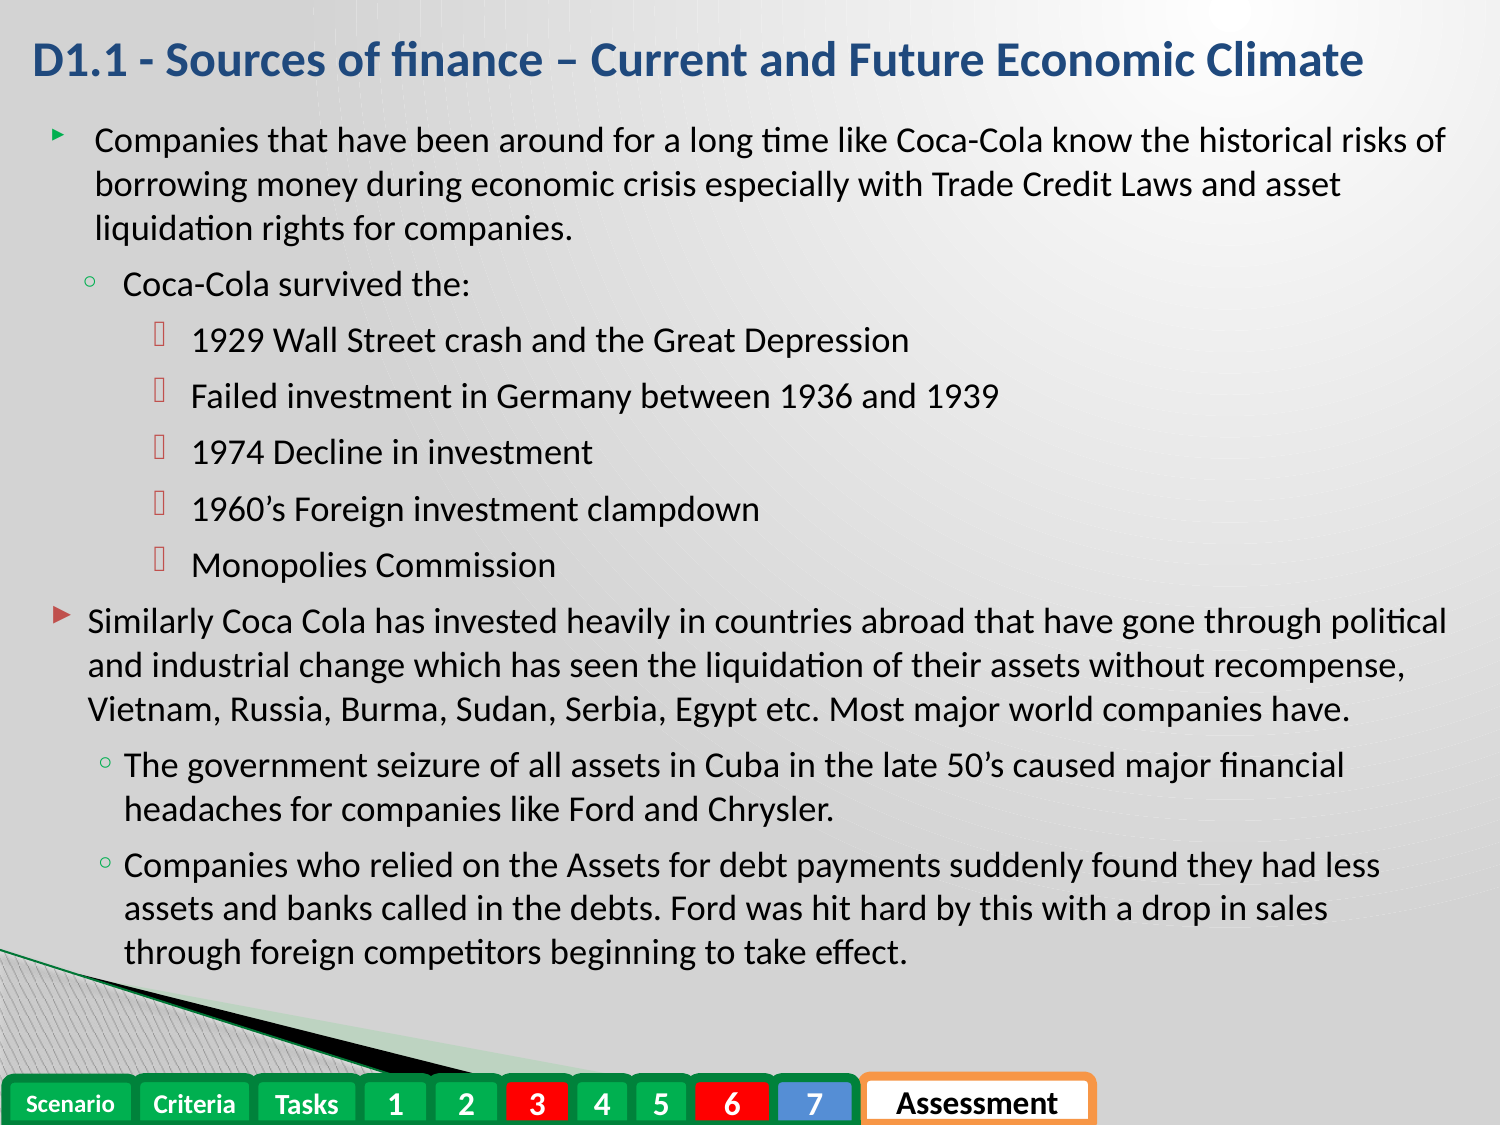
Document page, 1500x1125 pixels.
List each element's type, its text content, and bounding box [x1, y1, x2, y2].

list Companies that have been around for a long time like Coca-Cola know the historical risks of borrowing money during economic crisis especially with Trade Credit Laws and asset liquidation rights for companies. Coca-Cola survived the: 1929 Wall Street crash and the Great Depression Failed investment in Germany between 1936 and 1939 1974 Decline in investment 1960’s Foreign investment clampdown Monopolies Commission Similarly Coca Cola has invested heavily in countries abroad that have gone through political and industrial change which has seen the liquidation of their assets without recompense, Vietnam, Russia, Burma, Sudan, Serbia, Egypt etc. Most major world companies have. The government seizure of all assets in Cuba in the late 50’s caused major financial headaches for companies like Ford and Chrysler. Companies who relied on the Assets for debt payments suddenly found they had less assets and banks called in the debts. Ford was hit hard by this with a drop in sales through foreign competitors beginning to take effect. [35, 108, 1471, 1000]
text_box D1.1 - Sources of finance – Current and Future Economic Climate [17, 19, 1489, 94]
